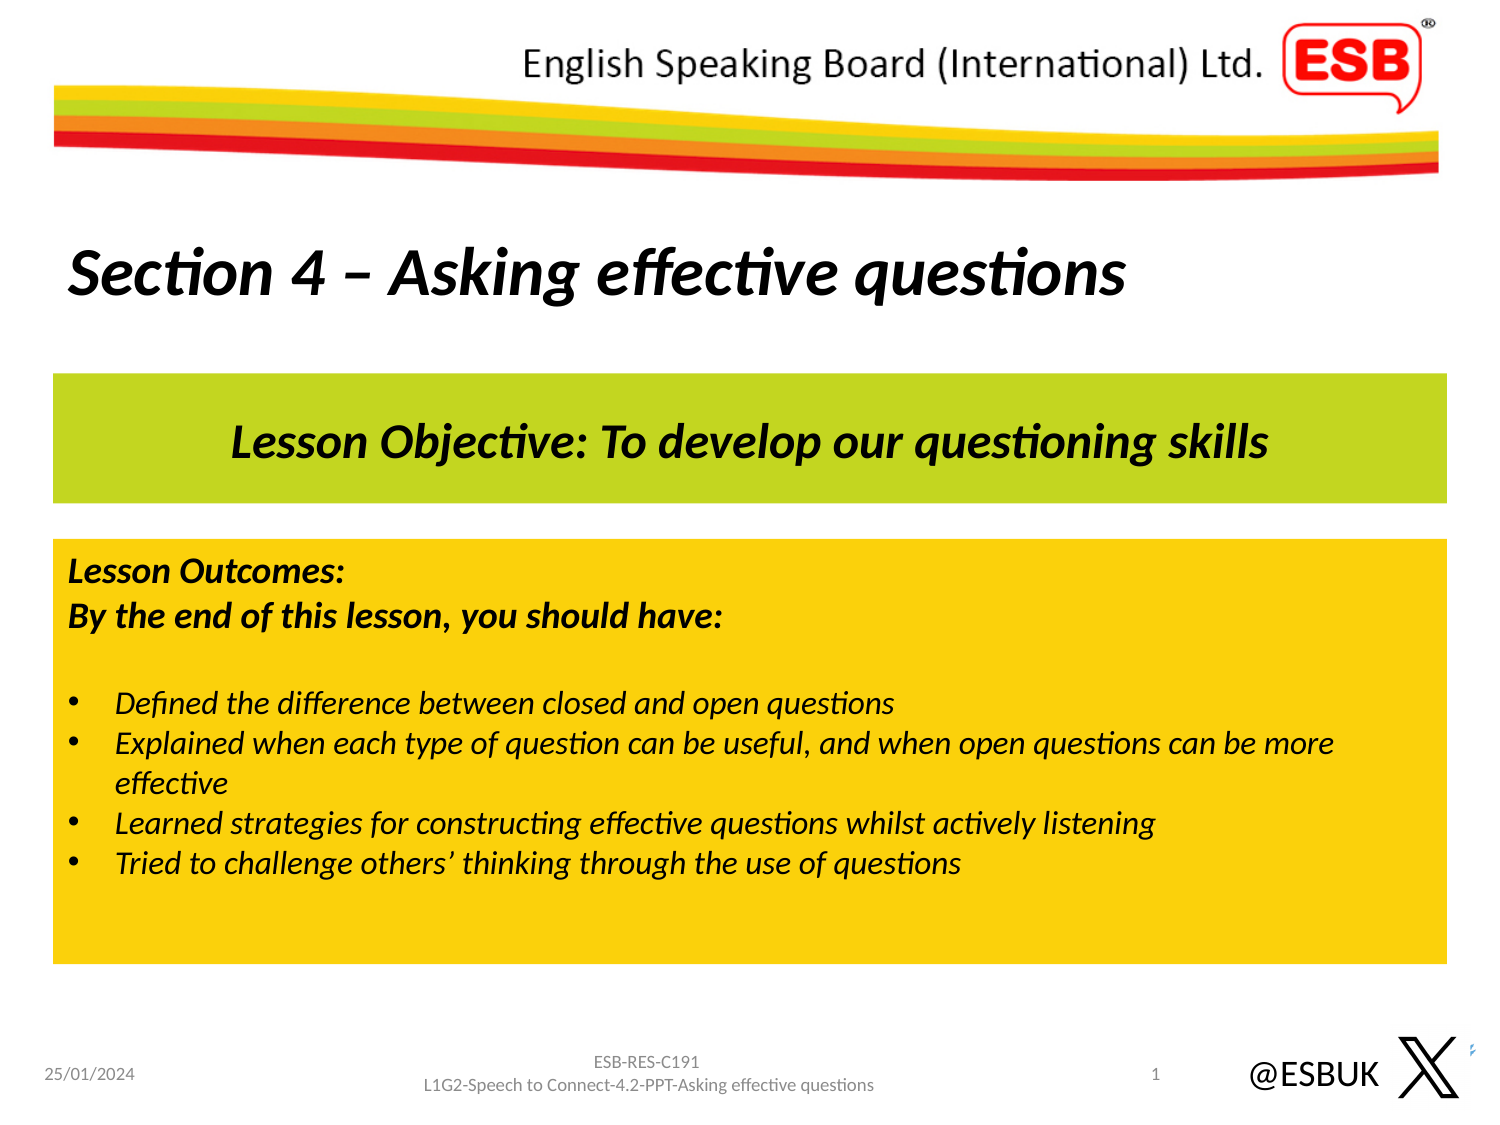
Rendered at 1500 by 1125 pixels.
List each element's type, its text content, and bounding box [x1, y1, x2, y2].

text_box Lesson Objective: To develop our questioning skills [52, 372, 1448, 504]
picture [0, 0, 1500, 189]
text_box Lesson Outcomes: By the end of this lesson, you should have: Defined the difference between closed and open questions Explained when each type of question can be useful, and when open questions can be more effective Learned strategies for constructing effective questions whilst actively listening Tried to challenge others’ thinking through the use of questions [52, 538, 1448, 965]
picture [1390, 1024, 1476, 1111]
footer ESB-RES-C191 L1G2-Speech to Connect-4.2-PPT-Asking effective questions [395, 1042, 902, 1103]
text_box Section 4 – Asking effective questions [53, 208, 1447, 338]
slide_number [29, 1042, 367, 1103]
slide_number 1 [930, 1042, 1176, 1103]
